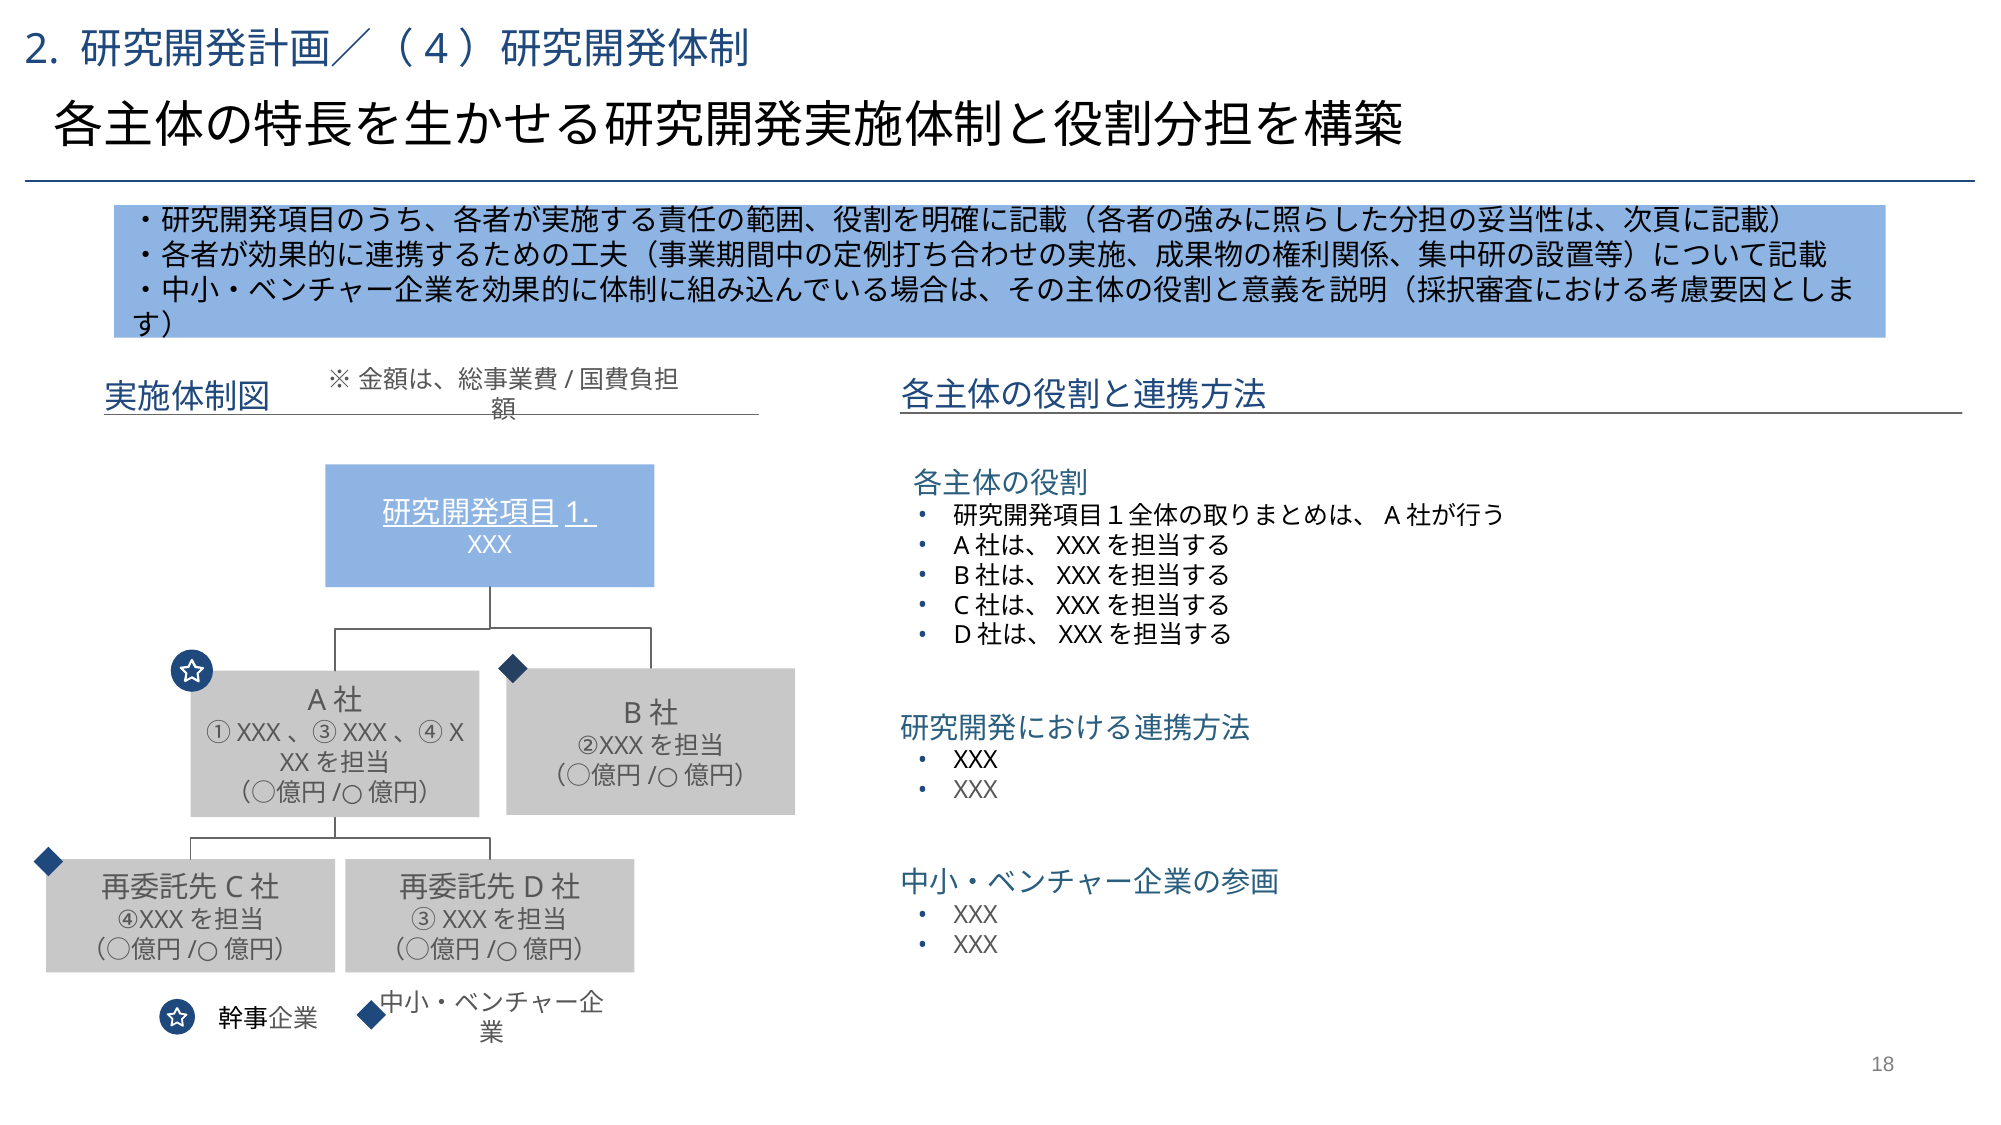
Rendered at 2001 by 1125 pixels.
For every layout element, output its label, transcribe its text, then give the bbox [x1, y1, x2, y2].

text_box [159, 998, 356, 1035]
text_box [104, 367, 759, 415]
text_box 再委託先C社 ④XXXを担当 （○億円/○億円） [45, 858, 336, 973]
text_box ・研究開発項目のうち、各者が実施する責任の範囲、役割を明確に記載（各者の強みに照らした分担の妥当性は、次頁に記載） ・各者が効果的に連携するための工夫（事業期間中の定例打ち合わせの実施、成果物の権利関係、集中研の設置等）について記載 ・中小・ベンチャー企業を効果的に体制に組み込んでいる場合は、その主体の役割と意義を説明（採択審査における考慮要因とします） [114, 205, 1886, 338]
text_box ※金額は、総事業費/国費負担額 [299, 415, 708, 420]
text_box [33, 846, 64, 877]
text_box [497, 653, 529, 684]
text_box 各主体の特長を生かせる研究開発実施体制と役割分担を構築 [53, 99, 1899, 154]
text_box 研究開発項目1. XXX [325, 463, 655, 588]
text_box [170, 649, 214, 692]
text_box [529, 547, 612, 709]
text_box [900, 358, 1962, 414]
text_box B社 ②XXXを担当 （○億円/○億円） [505, 668, 796, 816]
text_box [370, 551, 455, 707]
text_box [356, 990, 624, 1043]
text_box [241, 765, 285, 911]
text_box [391, 760, 434, 916]
text_box 2. 研究開発計画／（4）研究開発体制 [24, 28, 1818, 74]
text_box A社 ①XXX、③XXX、④XXXを担当 （○億円/○億円） [190, 670, 480, 818]
text_box 各主体の役割 研究開発項目１全体の取りまとめは、A社が行う A社は、XXXを担当する B社は、XXXを担当する C社は、XXXを担当する D社は、XXXを担当する 研究開発における連携方法 XXX XXX 中小・ベンチャー企業の参画 XXX XXX [900, 464, 1962, 1095]
text_box 再委託先D社 ③XXXを担当 （○億円/○億円） [345, 858, 635, 973]
